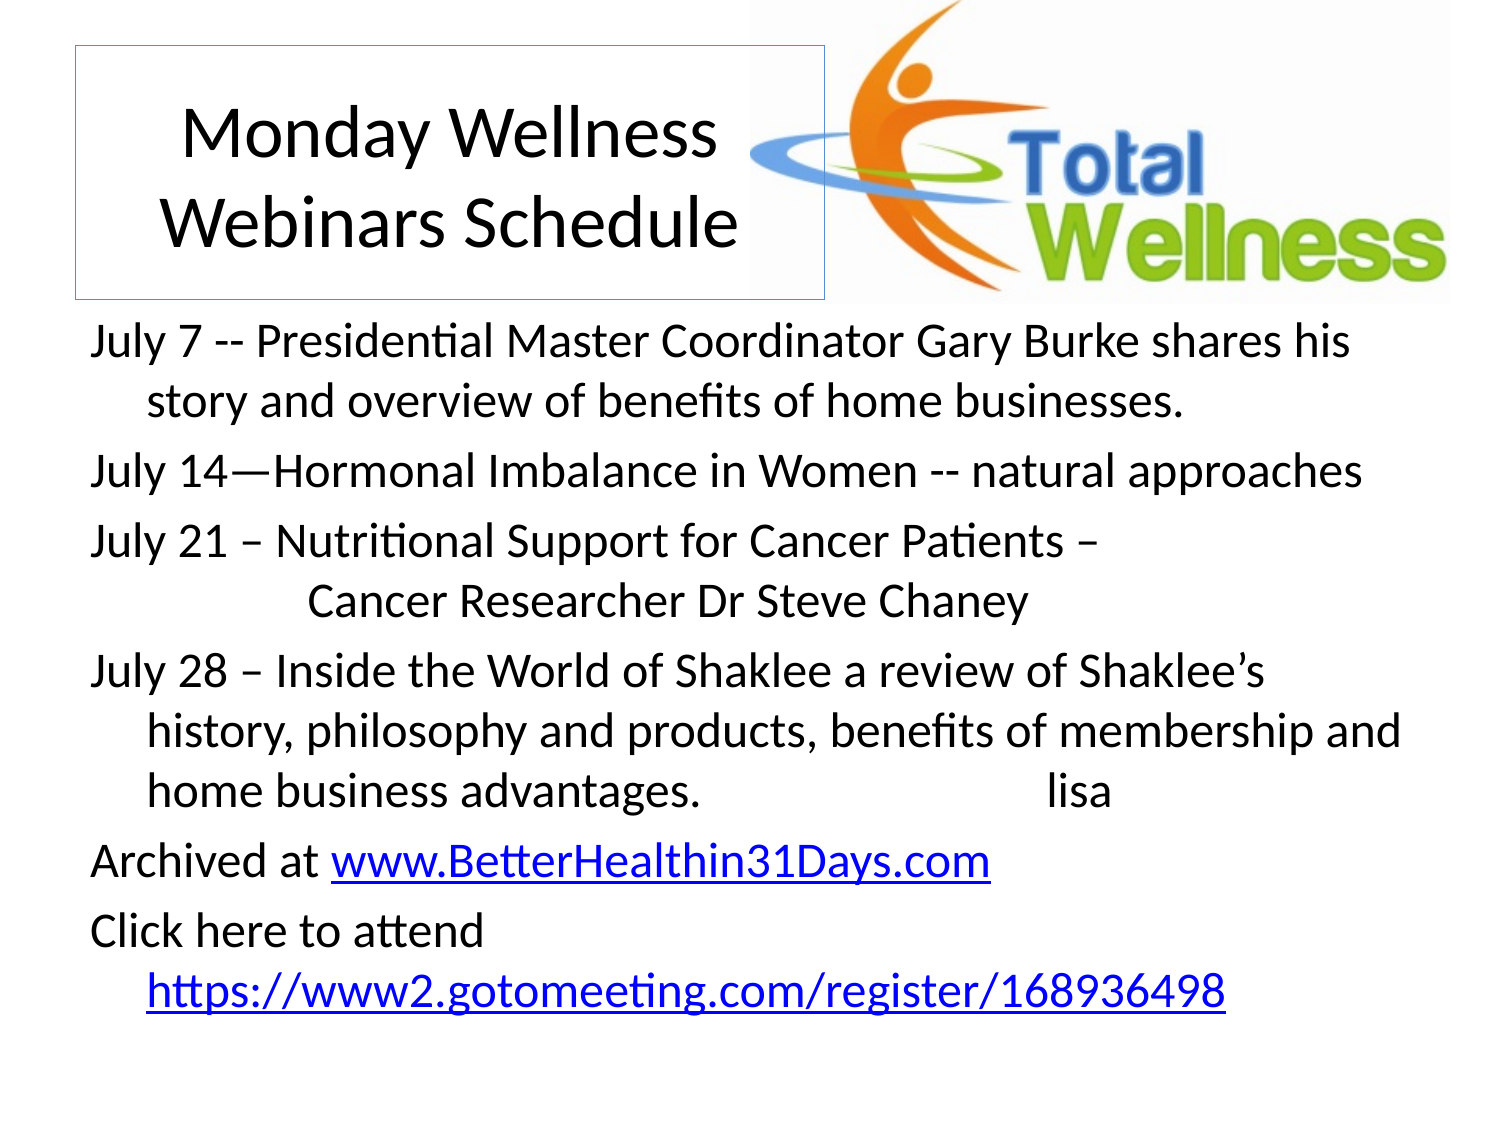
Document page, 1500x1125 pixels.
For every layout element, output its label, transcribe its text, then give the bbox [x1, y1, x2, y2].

picture [749, 0, 1451, 304]
title Monday Wellness Webinars Schedule [75, 45, 744, 299]
list July 7 -- Presidential Master Coordinator Gary Burke shares his story and overview of benefits of home businesses. July 14—Hormonal Imbalance in Women -- natural approaches July 21 – Nutritional Support for Cancer Patients – Cancer Researcher Dr Steve Chaney July 28 – Inside the World of Shaklee a review of Shaklee’s history, philosophy and products, benefits of membership and home business advantages. lisa Archived at www.BetterHealthin31Days.com Click here to attend https://www2.gotomeeting.com/register/168936498 [75, 299, 1425, 1063]
